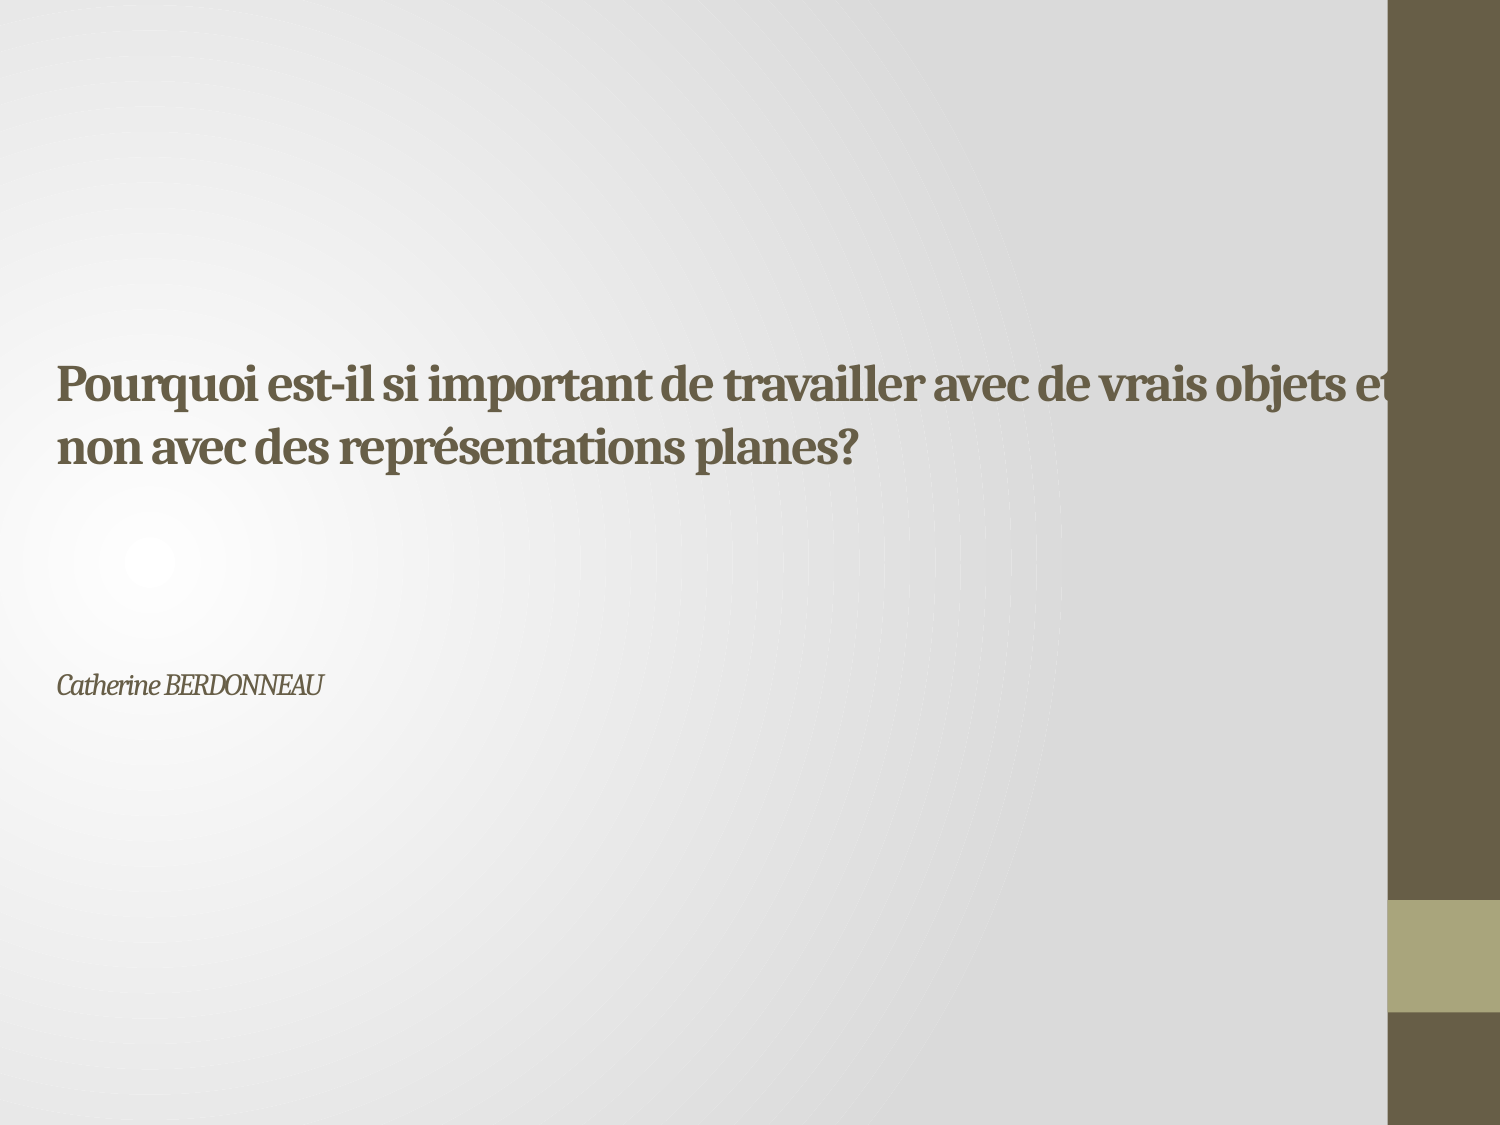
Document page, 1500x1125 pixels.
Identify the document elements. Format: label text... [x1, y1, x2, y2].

title Pourquoi est-il si important de travailler avec de vrais objets et non avec des représentations planes? Catherine BERDONNEAU [1348, 333, 1445, 717]
list [41, 11, 1348, 1067]
